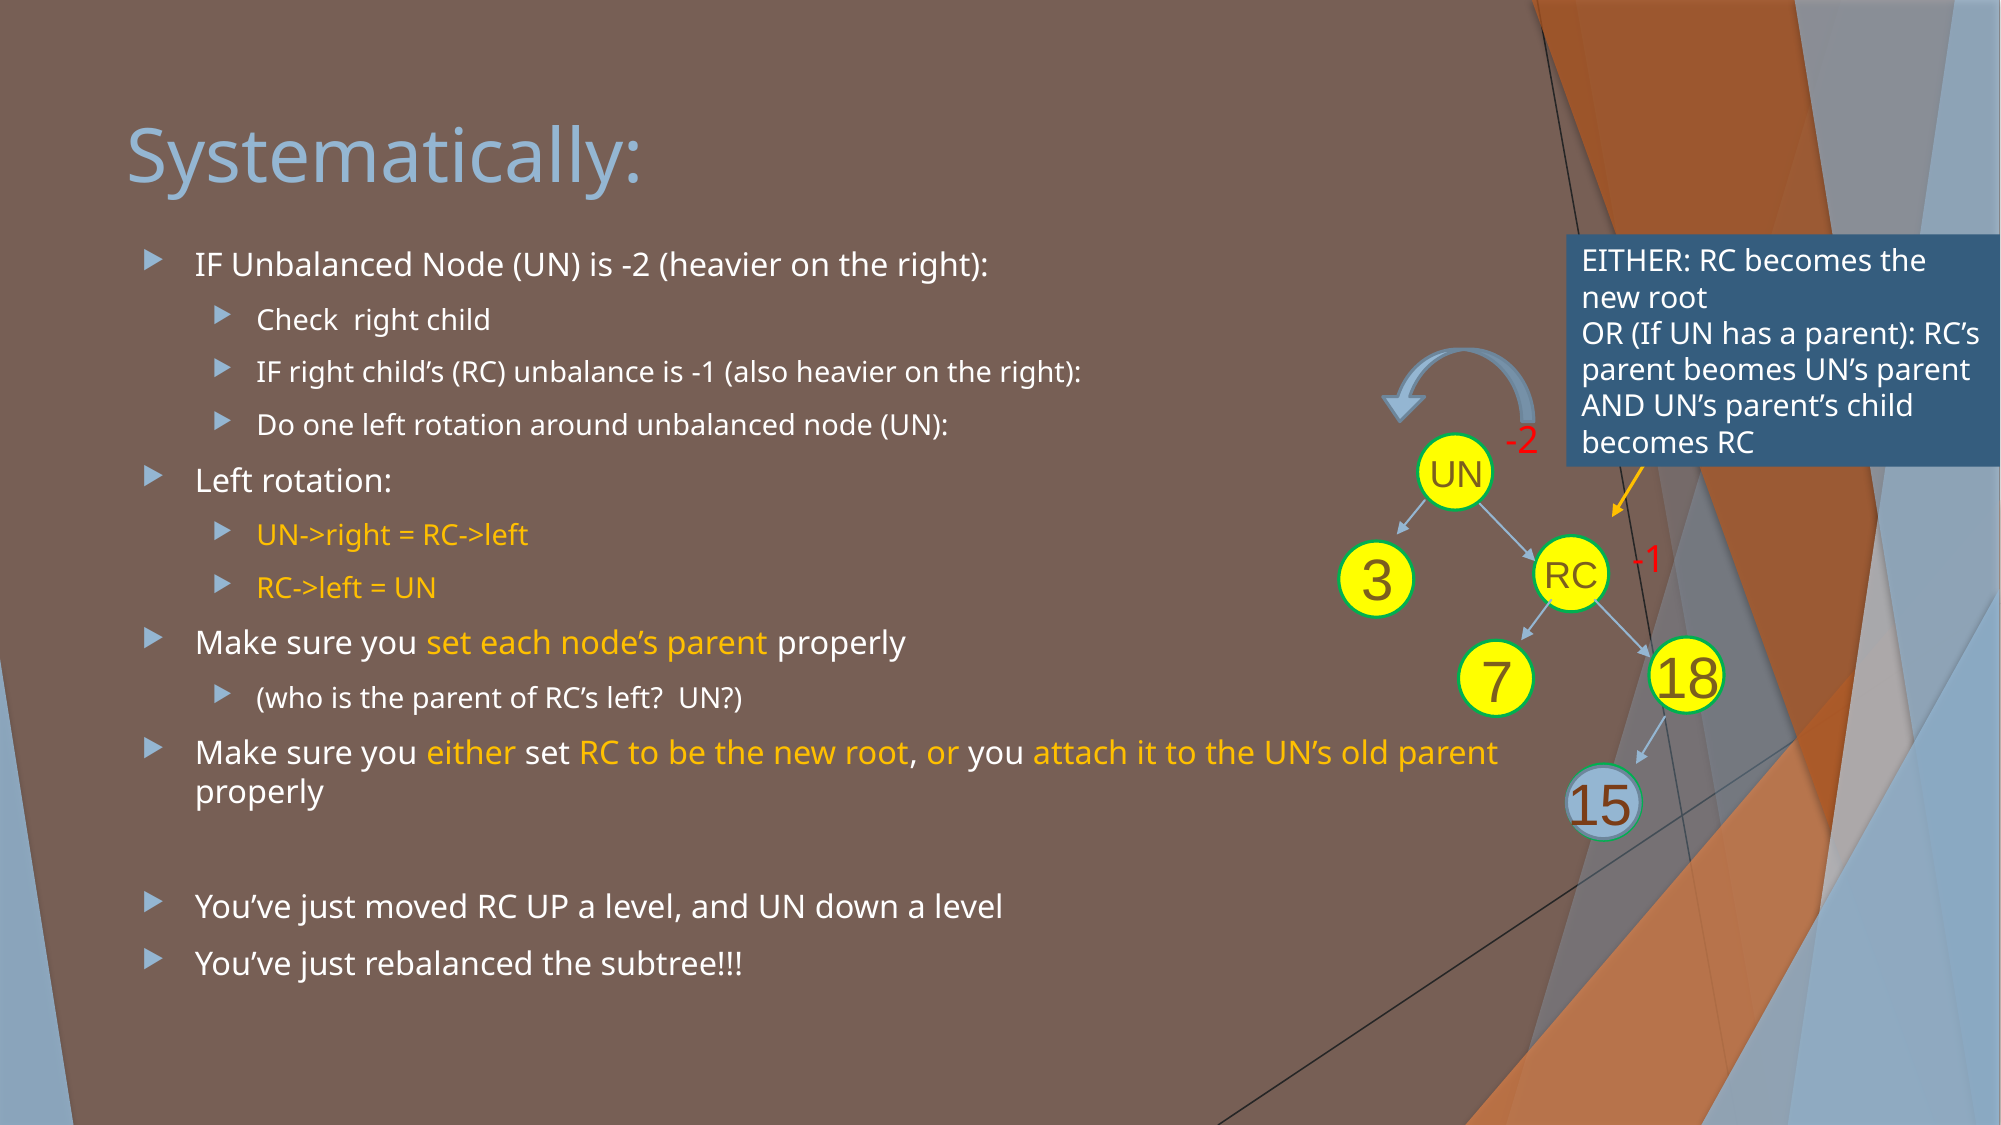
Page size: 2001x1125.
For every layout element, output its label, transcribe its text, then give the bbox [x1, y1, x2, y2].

list IF Unbalanced Node (UN) is -2 (heavier on the right): Check right child IF right child’s (RC) unbalance is -1 (also heavier on the right): Do one left rotation around unbalanced node (UN): Left rotation: UN->right = RC->left RC->left = UN Make sure you set each node’s parent properly (who is the parent of RC’s left? UN?) Make sure you either set RC to be the new root, or you attach it to the UN’s old parent properly You’ve just moved RC UP a level, and UN down a level You’ve just rebalanced the subtree!!! [126, 236, 1522, 991]
text_box UN [1414, 442, 1513, 502]
text_box [1456, 652, 1466, 704]
text_box 18 [1640, 633, 1743, 718]
text_box [1337, 554, 1346, 605]
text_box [1479, 503, 1536, 562]
text_box EITHER: RC becomes the new root OR (If UN has a parent): RC’s parent beomes UN’s parent AND UN’s parent’s child becomes RC [1566, 234, 2000, 467]
text_box [1403, 550, 1416, 609]
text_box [1635, 715, 1666, 765]
title Systematically: [111, 99, 1522, 217]
text_box -2 [1490, 408, 1554, 468]
text_box RC [1529, 543, 1632, 603]
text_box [1396, 499, 1426, 535]
text_box [1429, 502, 1478, 512]
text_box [1611, 441, 1659, 518]
text_box [1546, 534, 1596, 543]
text_box 3 [1346, 534, 1403, 620]
text_box 15 [1552, 760, 1655, 845]
text_box -1 [1617, 528, 1681, 588]
text_box [1556, 603, 1590, 614]
text_box 7 [1466, 636, 1534, 722]
text_box [1429, 432, 1481, 442]
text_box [1594, 599, 1651, 658]
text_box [1520, 599, 1552, 641]
text_box [1381, 347, 1536, 424]
